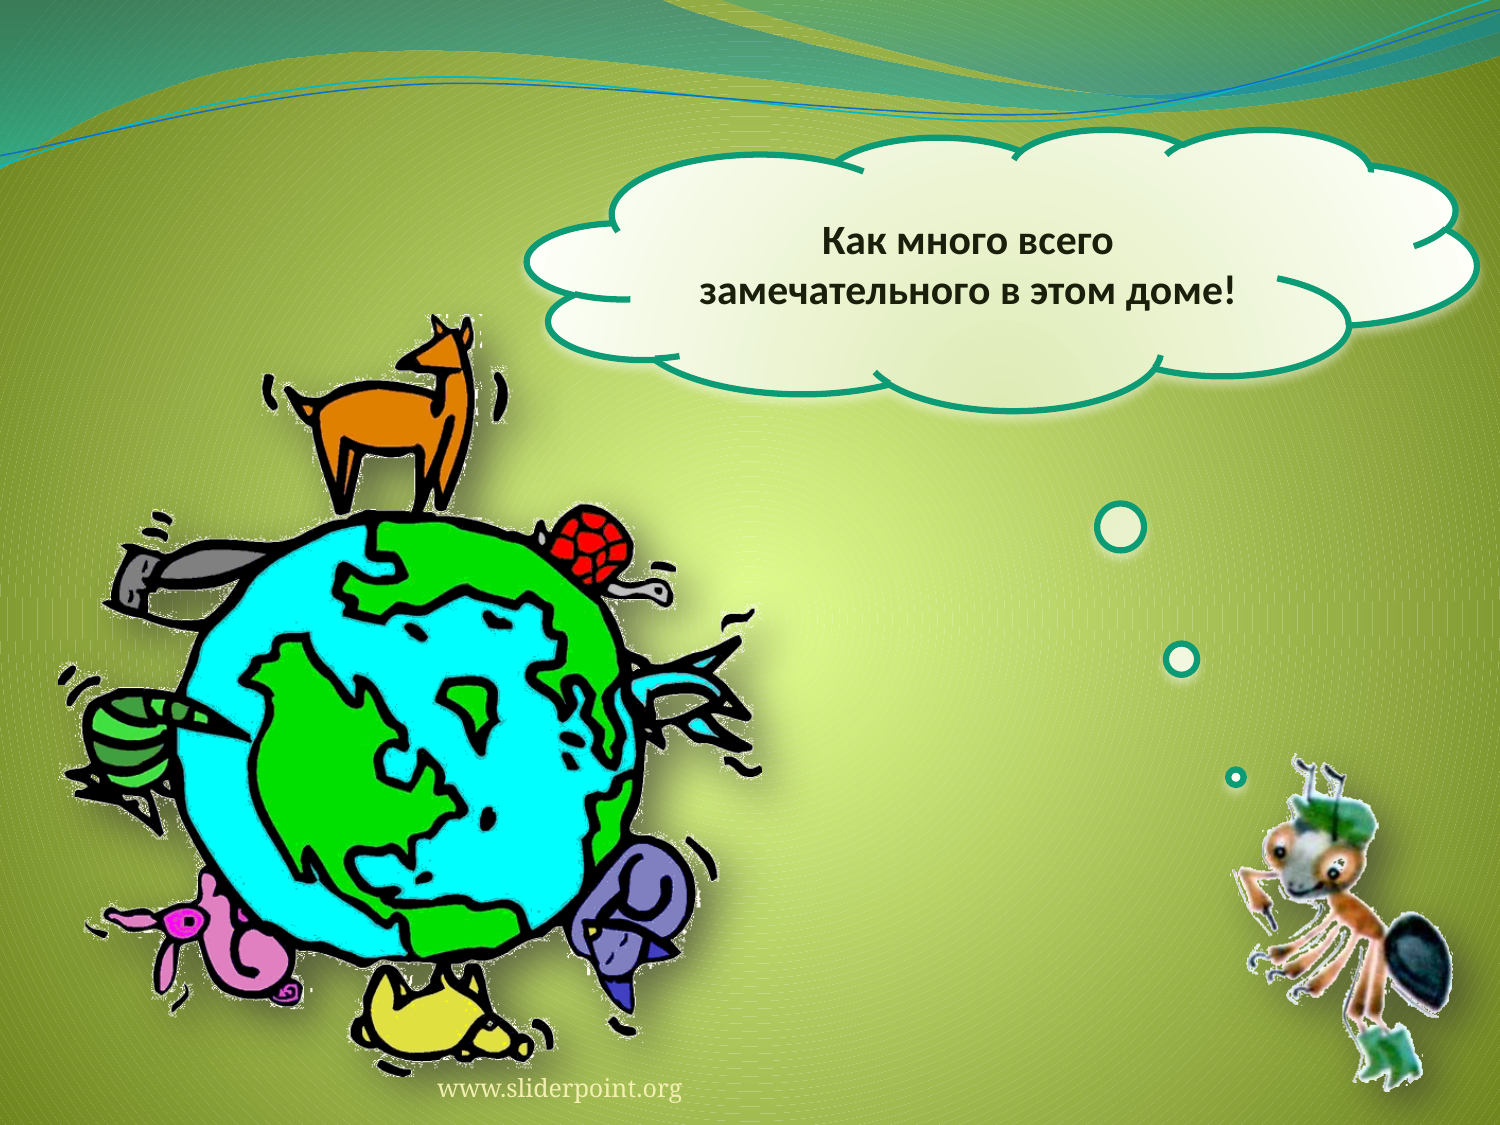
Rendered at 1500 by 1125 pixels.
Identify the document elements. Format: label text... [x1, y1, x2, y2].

text_box Как много всего замечательного в этом доме! [525, 129, 1478, 412]
text_box Как много всего замечательного в этом доме! [1096, 502, 1145, 552]
text_box Как много всего замечательного в этом доме! [1165, 642, 1198, 676]
picture [58, 314, 762, 1077]
picture [1230, 749, 1462, 1102]
footer www.sliderpoint.org [437, 1042, 988, 1103]
